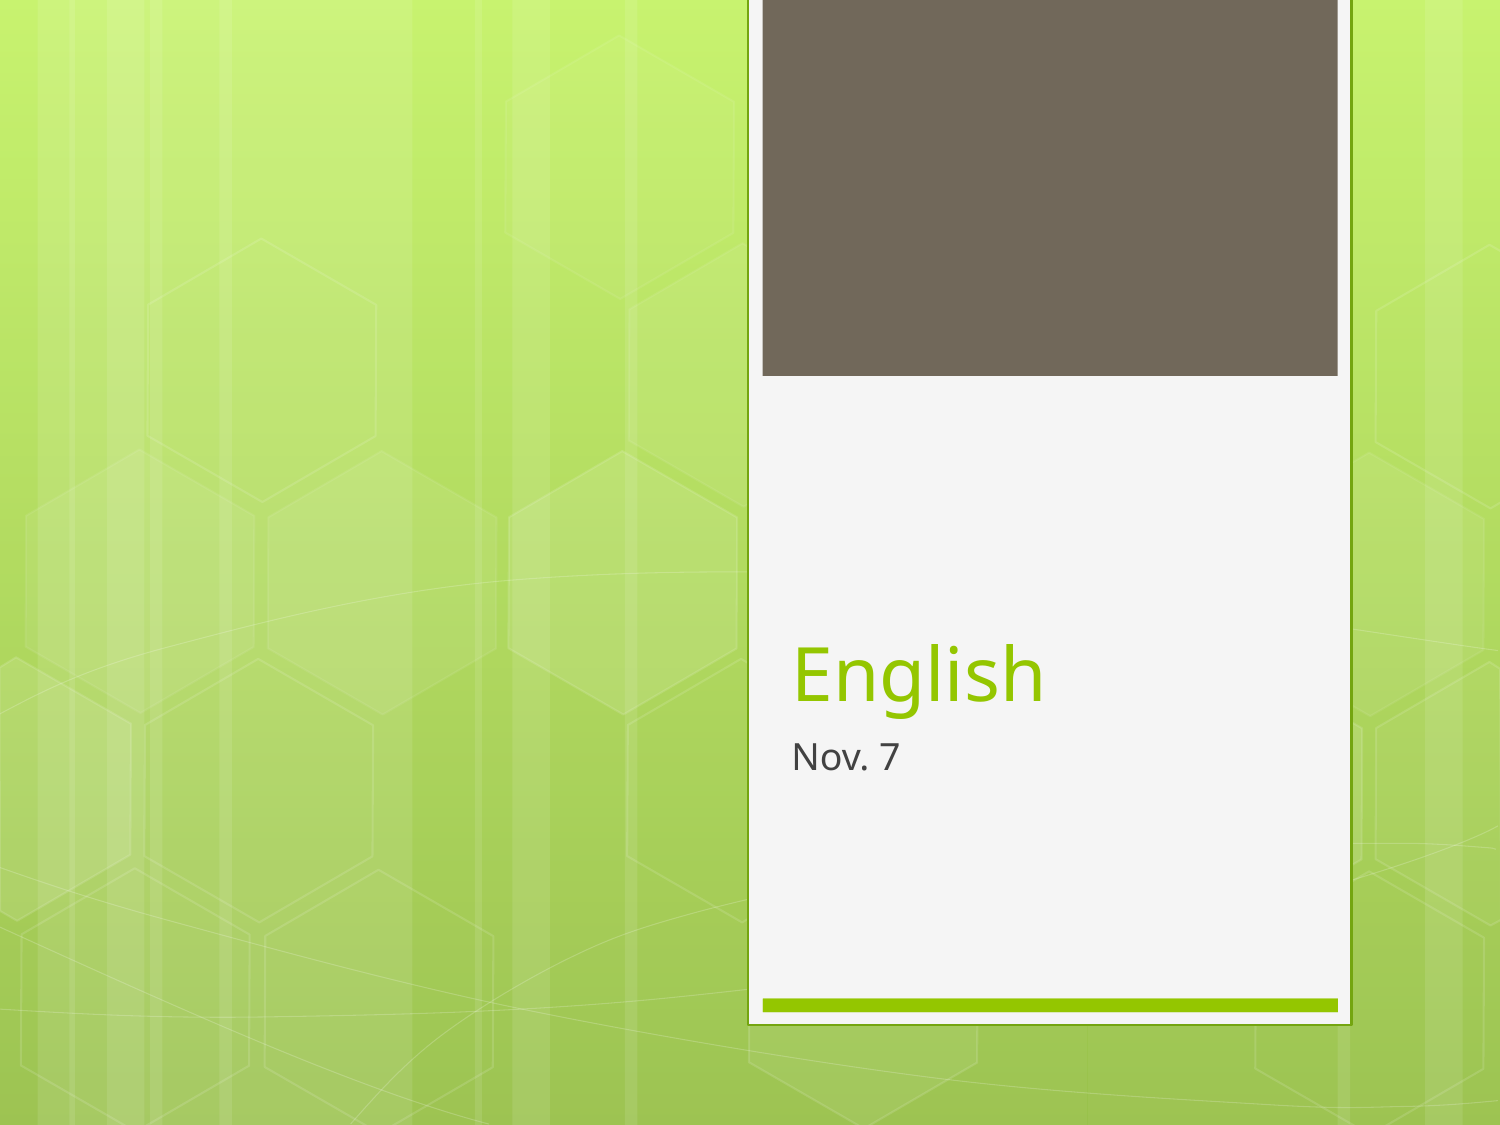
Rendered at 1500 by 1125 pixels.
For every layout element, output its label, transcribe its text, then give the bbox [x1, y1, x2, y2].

title English [776, 444, 1320, 724]
subtitle Nov. 7 [776, 725, 1320, 933]
